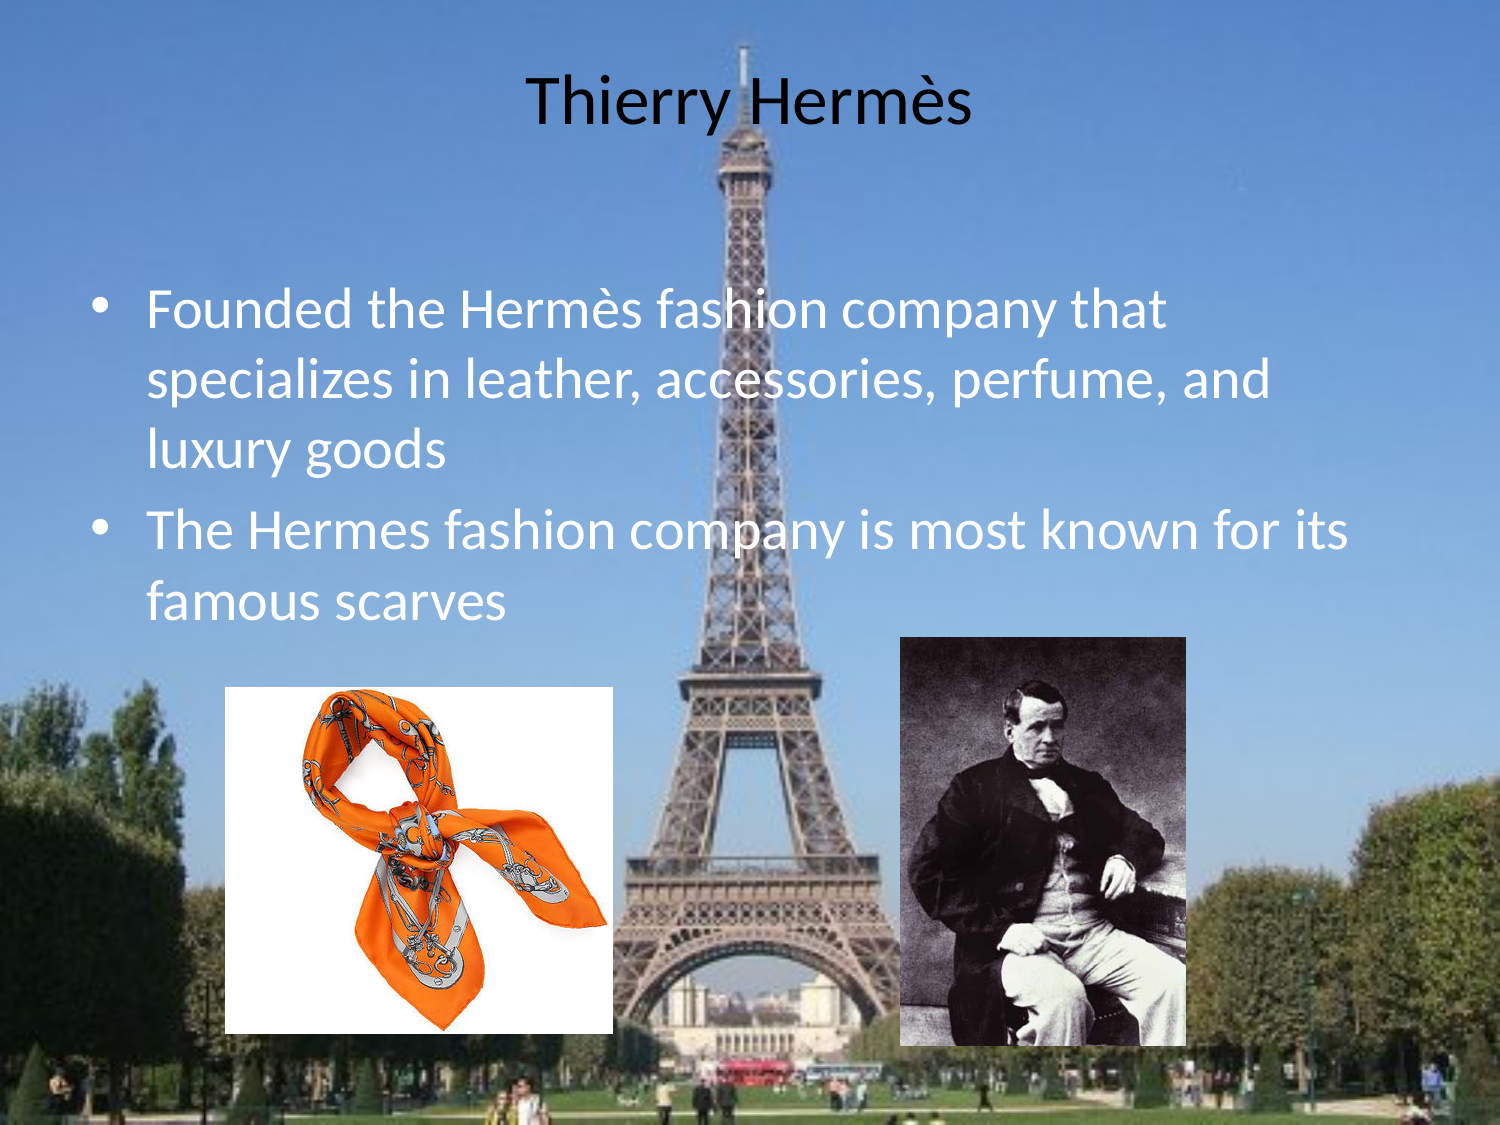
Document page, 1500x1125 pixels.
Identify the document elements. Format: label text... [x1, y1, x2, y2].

title Thierry Hermès [74, 44, 1426, 233]
list Founded the Hermès fashion company that specializes in leather, accessories, perfume, and luxury goods The Hermes fashion company is most known for its famous scarves [74, 262, 1426, 1006]
picture [0, 0, 1500, 1125]
